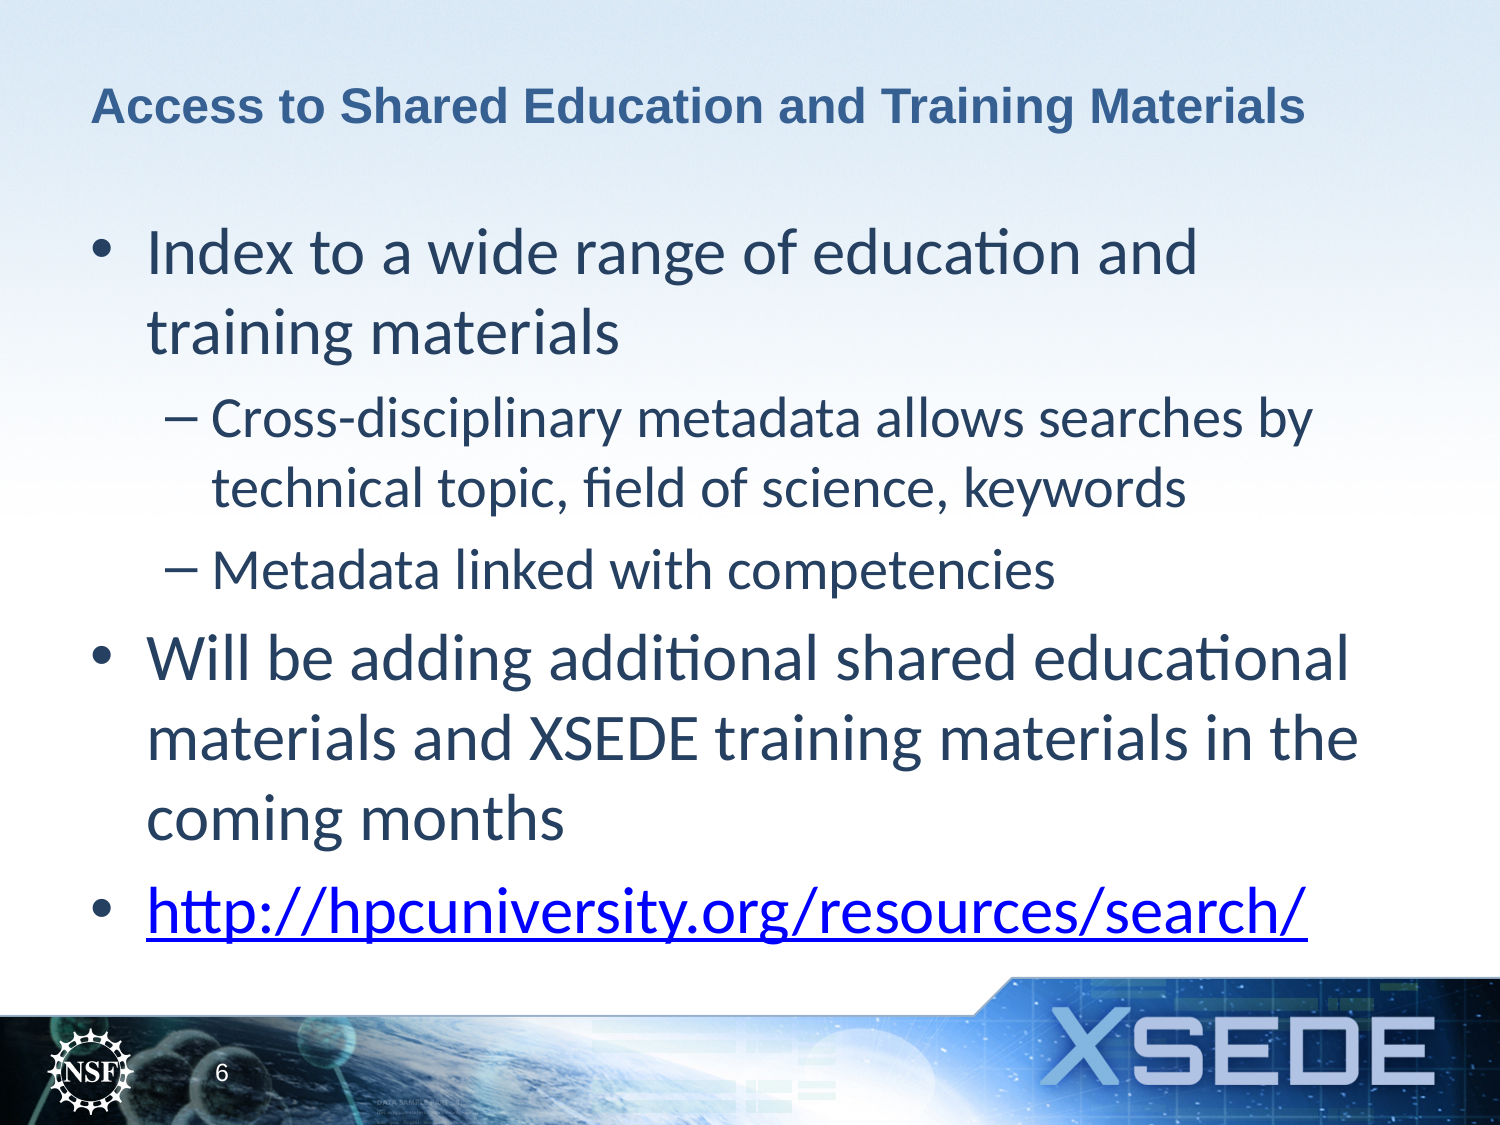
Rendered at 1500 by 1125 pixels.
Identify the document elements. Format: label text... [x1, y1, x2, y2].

title Access to Shared Education and Training Materials [75, 45, 1425, 163]
list Index to a wide range of education and training materials Cross-disciplinary metadata allows searches by technical topic, field of science, keywords Metadata linked with competencies Will be adding additional shared educational materials and XSEDE training materials in the coming months http://hpcuniversity.org/resources/search/ [75, 200, 1425, 963]
picture [0, 0, 1500, 1125]
slide_number 6 [200, 1041, 400, 1102]
